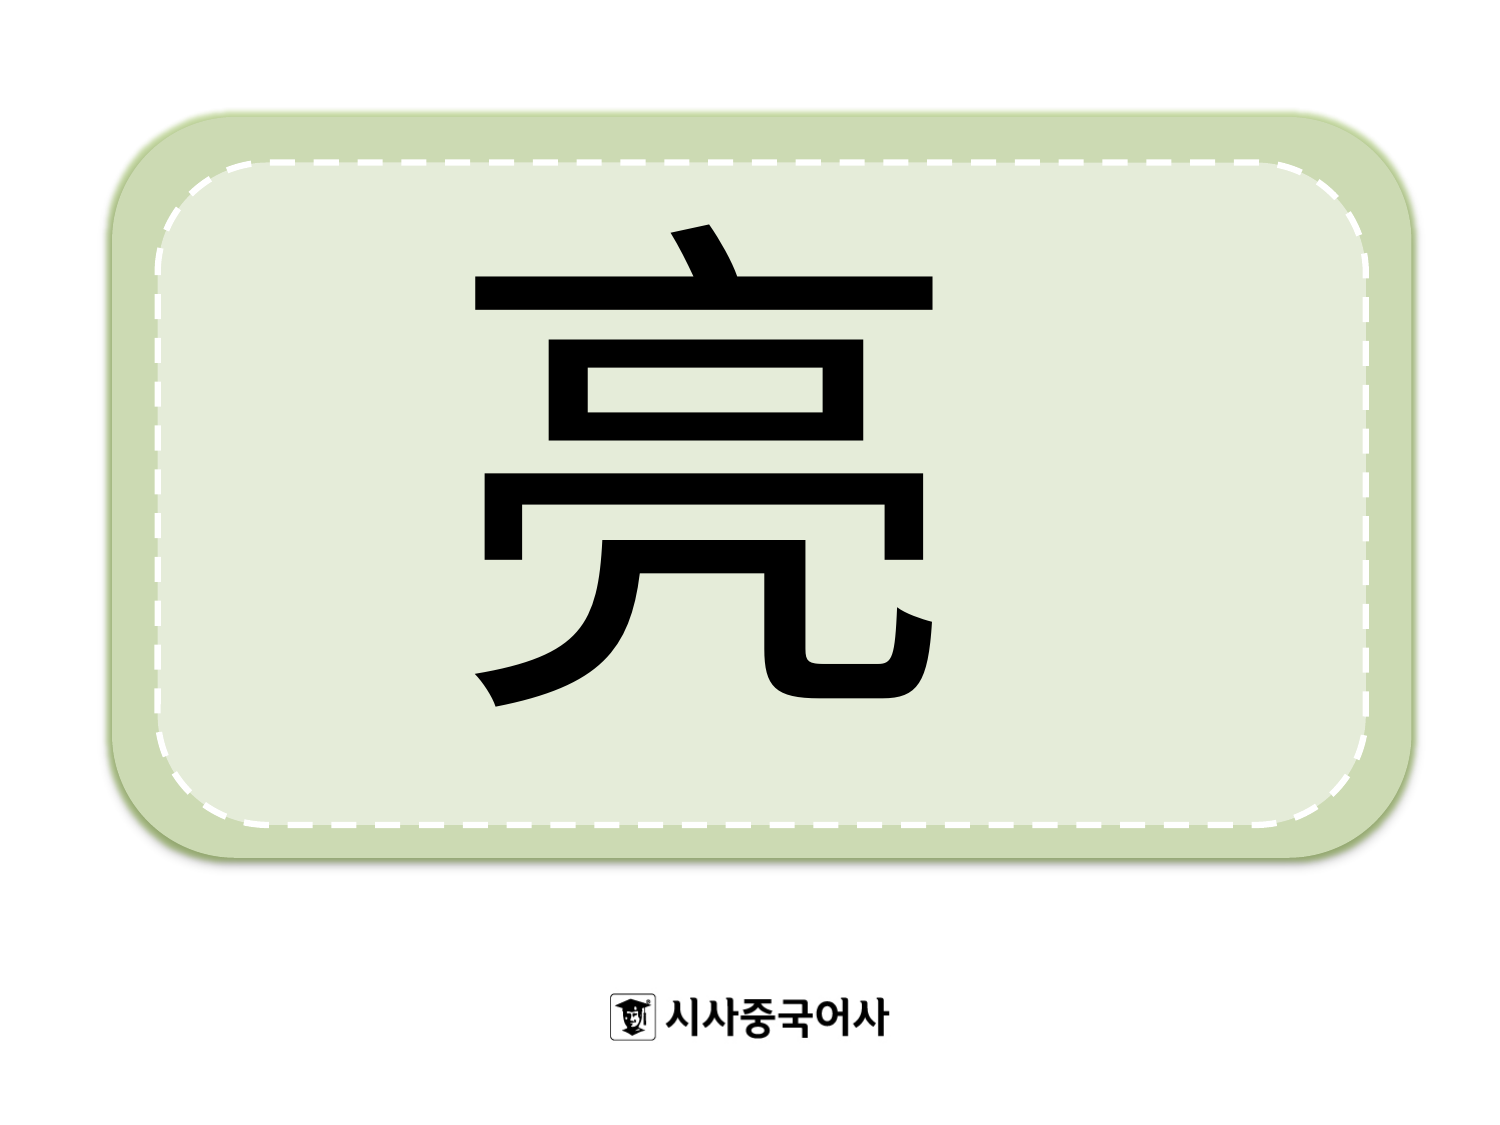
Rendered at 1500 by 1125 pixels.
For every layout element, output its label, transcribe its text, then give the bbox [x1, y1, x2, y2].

text_box 亮 [159, 125, 1368, 788]
picture [602, 987, 898, 1047]
